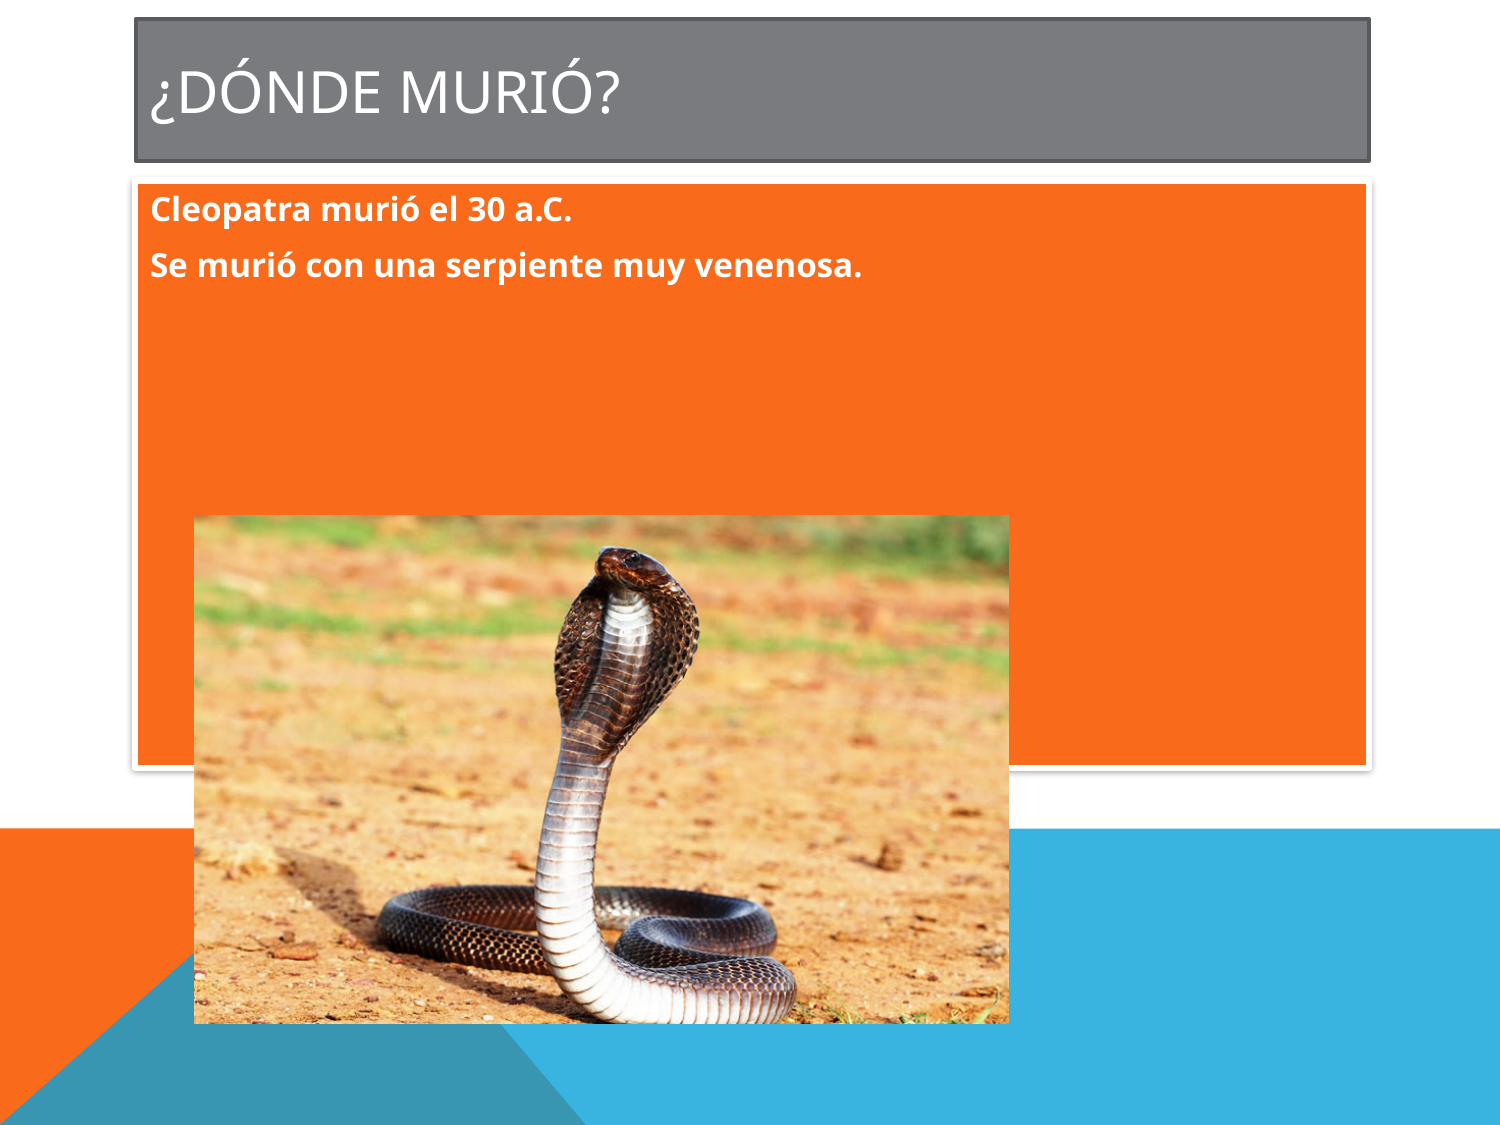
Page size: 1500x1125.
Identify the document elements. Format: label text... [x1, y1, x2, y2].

list Cleopatra murió el 30 a.C. Se murió con una serpiente muy venenosa. [132, 177, 1372, 771]
title ¿Dónde murió? [134, 17, 1371, 163]
picture [194, 514, 1009, 1025]
